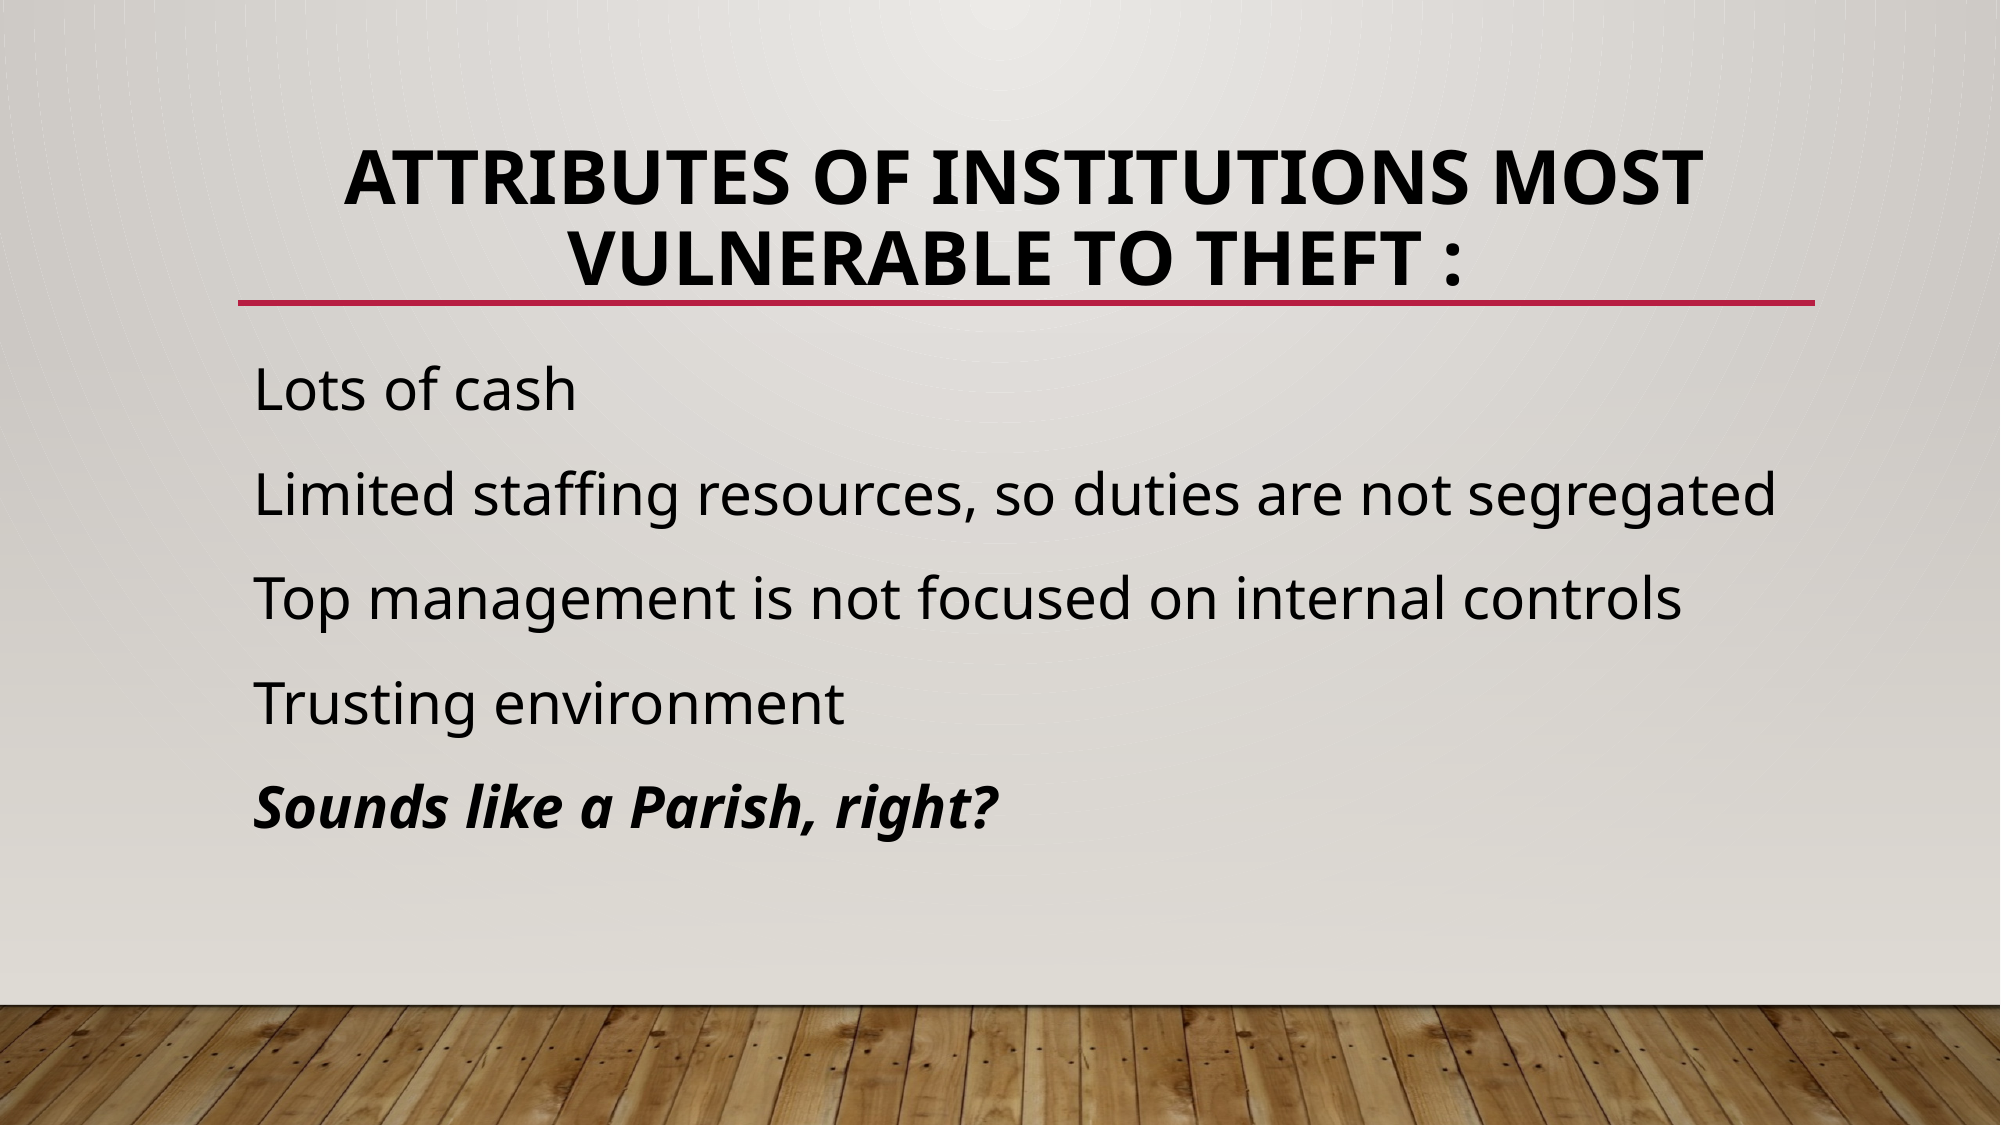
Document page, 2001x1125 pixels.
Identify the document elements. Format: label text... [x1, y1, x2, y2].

title Attributes of Institutions most vulnerable to theft : [238, 131, 1814, 305]
list Lots of cash Limited staffing resources, so duties are not segregated Top management is not focused on internal controls Trusting environment Sounds like a Parish, right? [238, 330, 1814, 897]
picture [0, 1005, 2000, 1125]
